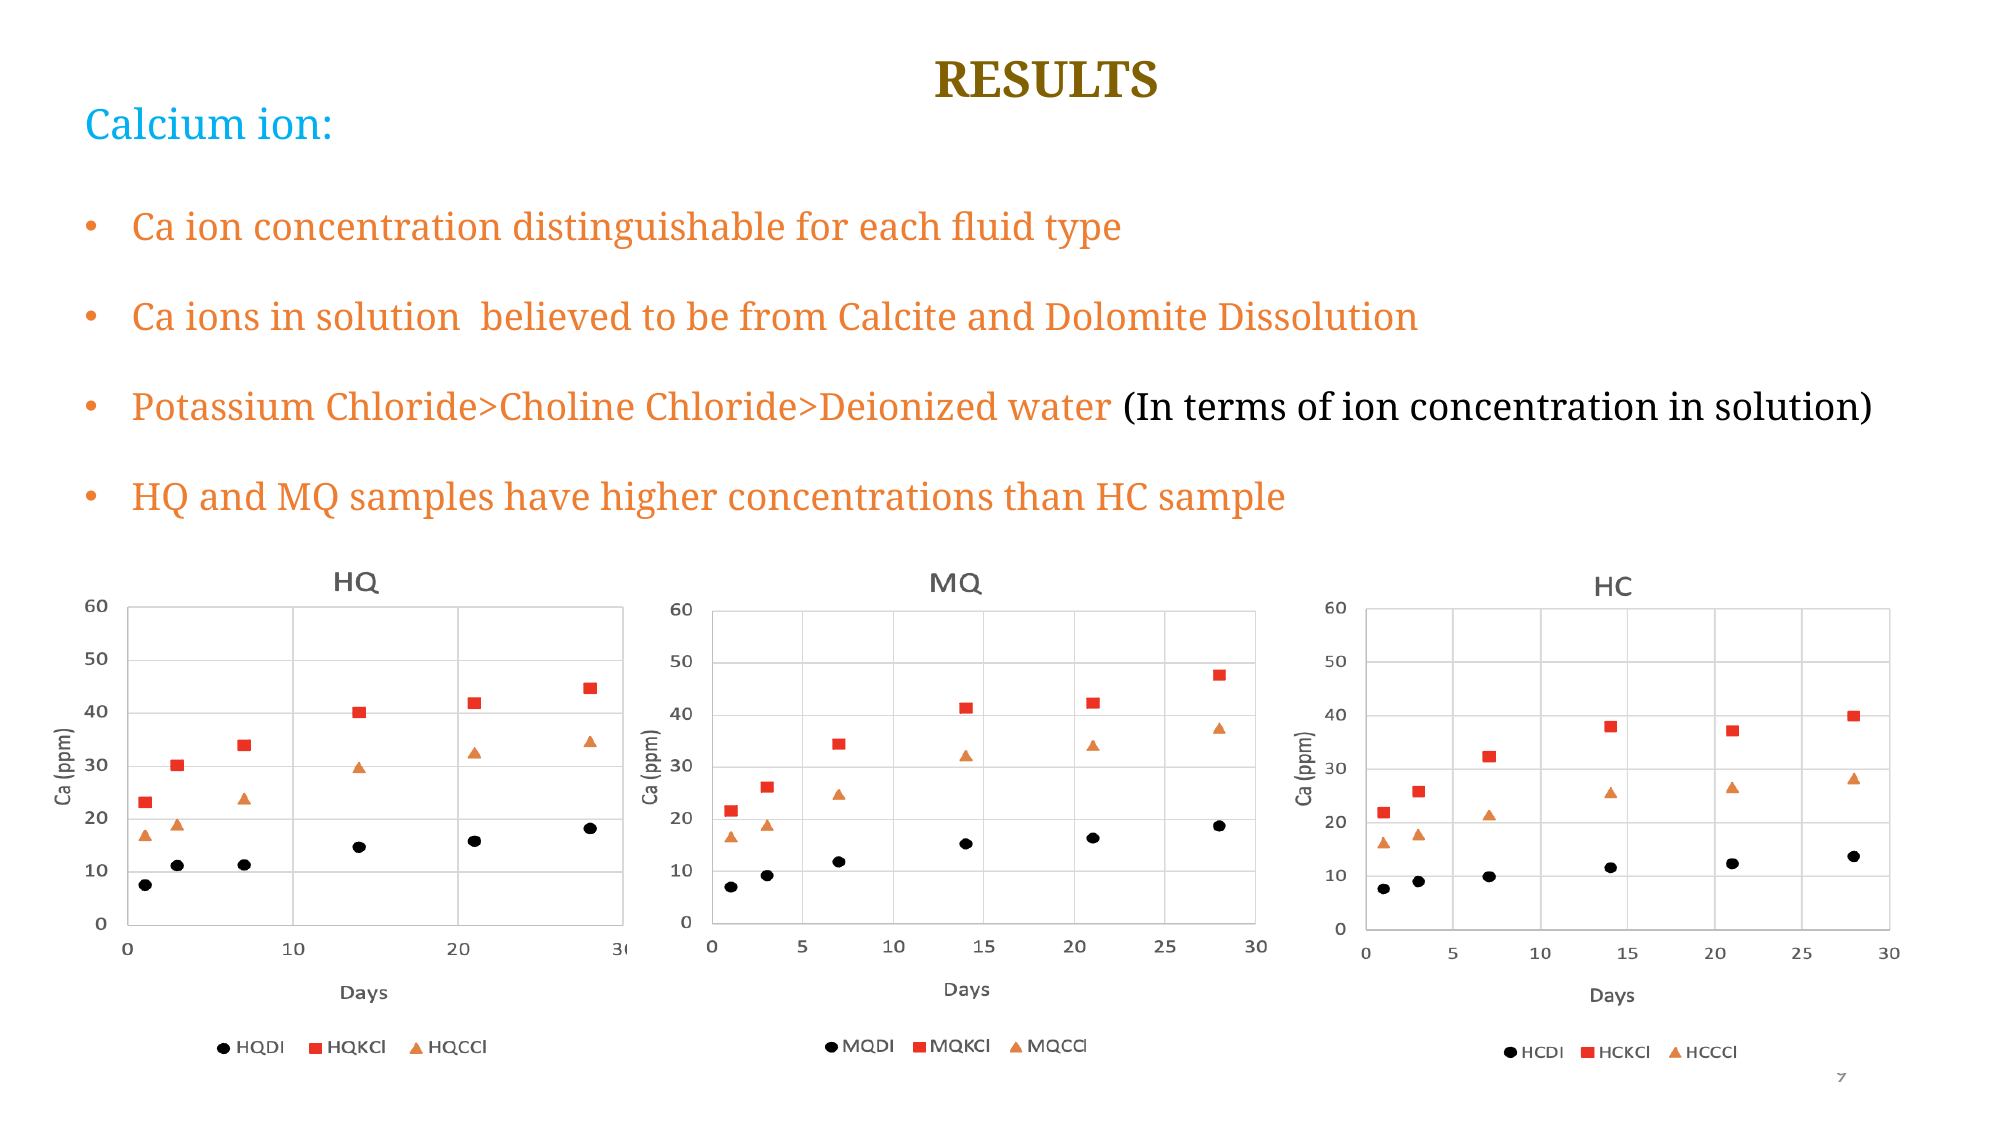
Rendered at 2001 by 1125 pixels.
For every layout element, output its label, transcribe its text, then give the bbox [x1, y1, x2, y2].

picture [35, 562, 1277, 1073]
text_box RESULTS [591, 37, 1503, 126]
text_box Calcium ion: Ca ion concentration distinguishable for each fluid type Ca ions in solution believed to be from Calcite and Dolomite Dissolution Potassium Chloride>Choline Chloride>Deionized water (In terms of ion concentration in solution) HQ and MQ samples have higher concentrations than HC sample [69, 90, 1907, 651]
picture [1282, 562, 1907, 1073]
slide_number 9 [1412, 1073, 1863, 1103]
